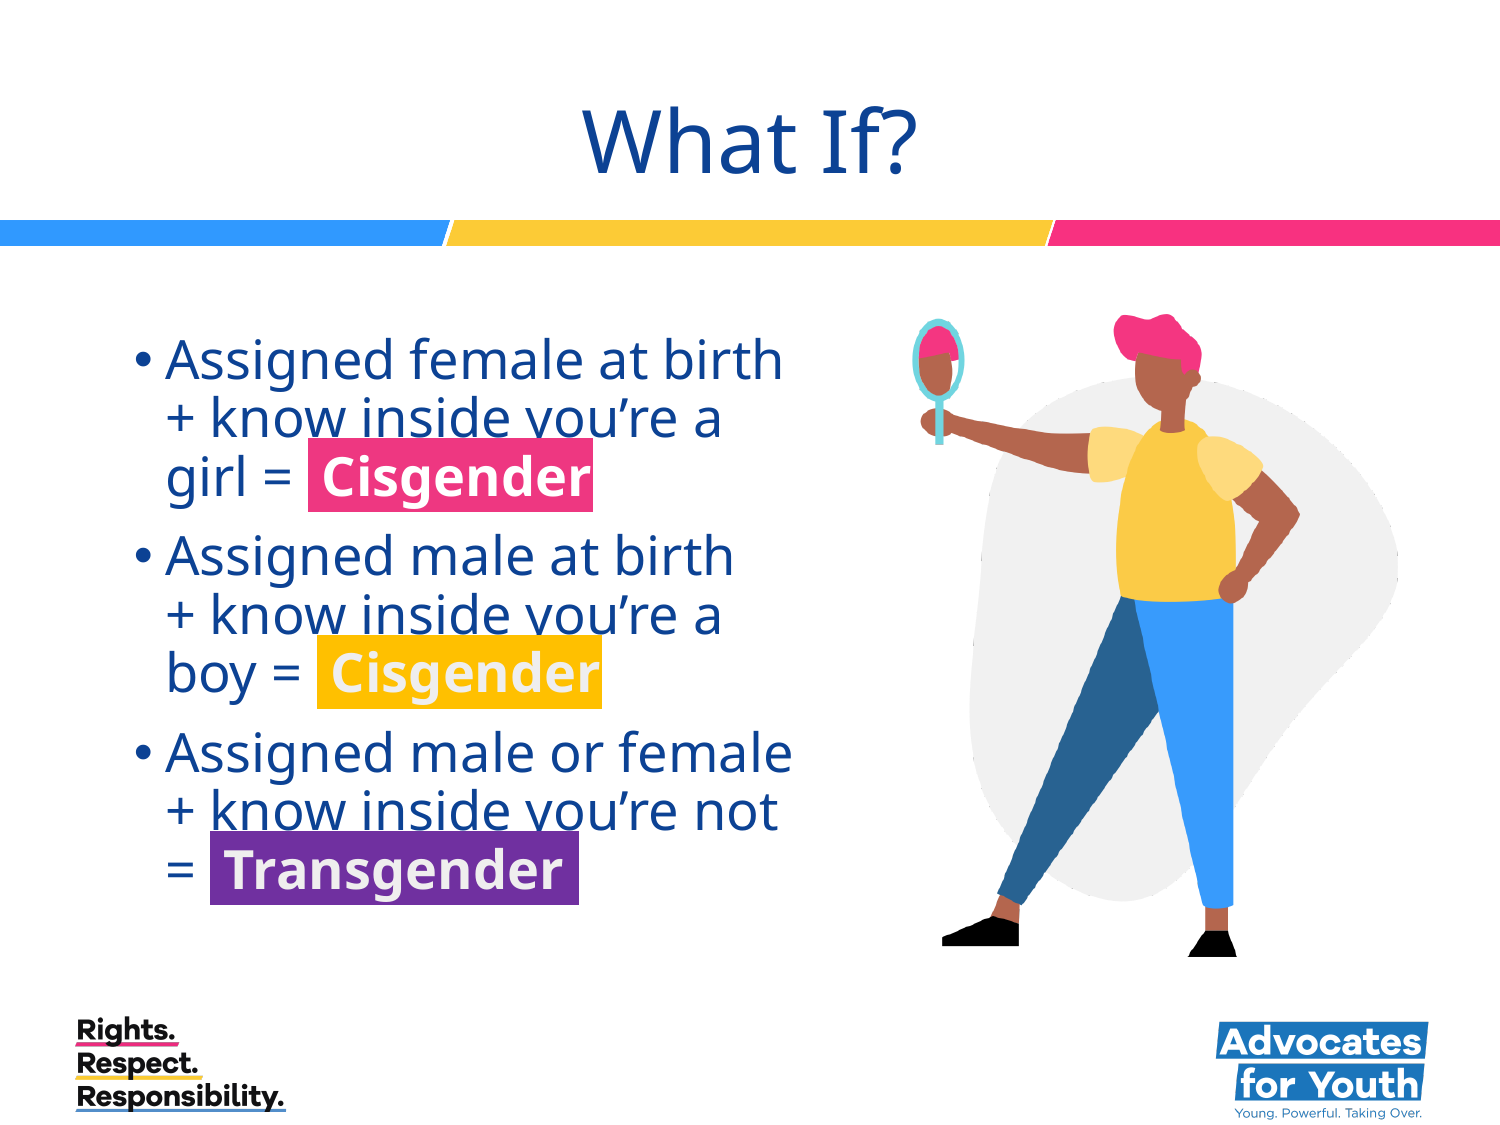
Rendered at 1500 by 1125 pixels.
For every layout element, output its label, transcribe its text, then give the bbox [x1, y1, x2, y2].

picture [0, 207, 1500, 258]
picture [912, 314, 1398, 958]
list Assigned female at birth + know inside you’re a girl = Cisgender Assigned male at birth + know inside you’re a boy = Cisgender Assigned male or female + know inside you’re not = Transgender [112, 324, 821, 1000]
title What If? [75, 45, 1425, 233]
